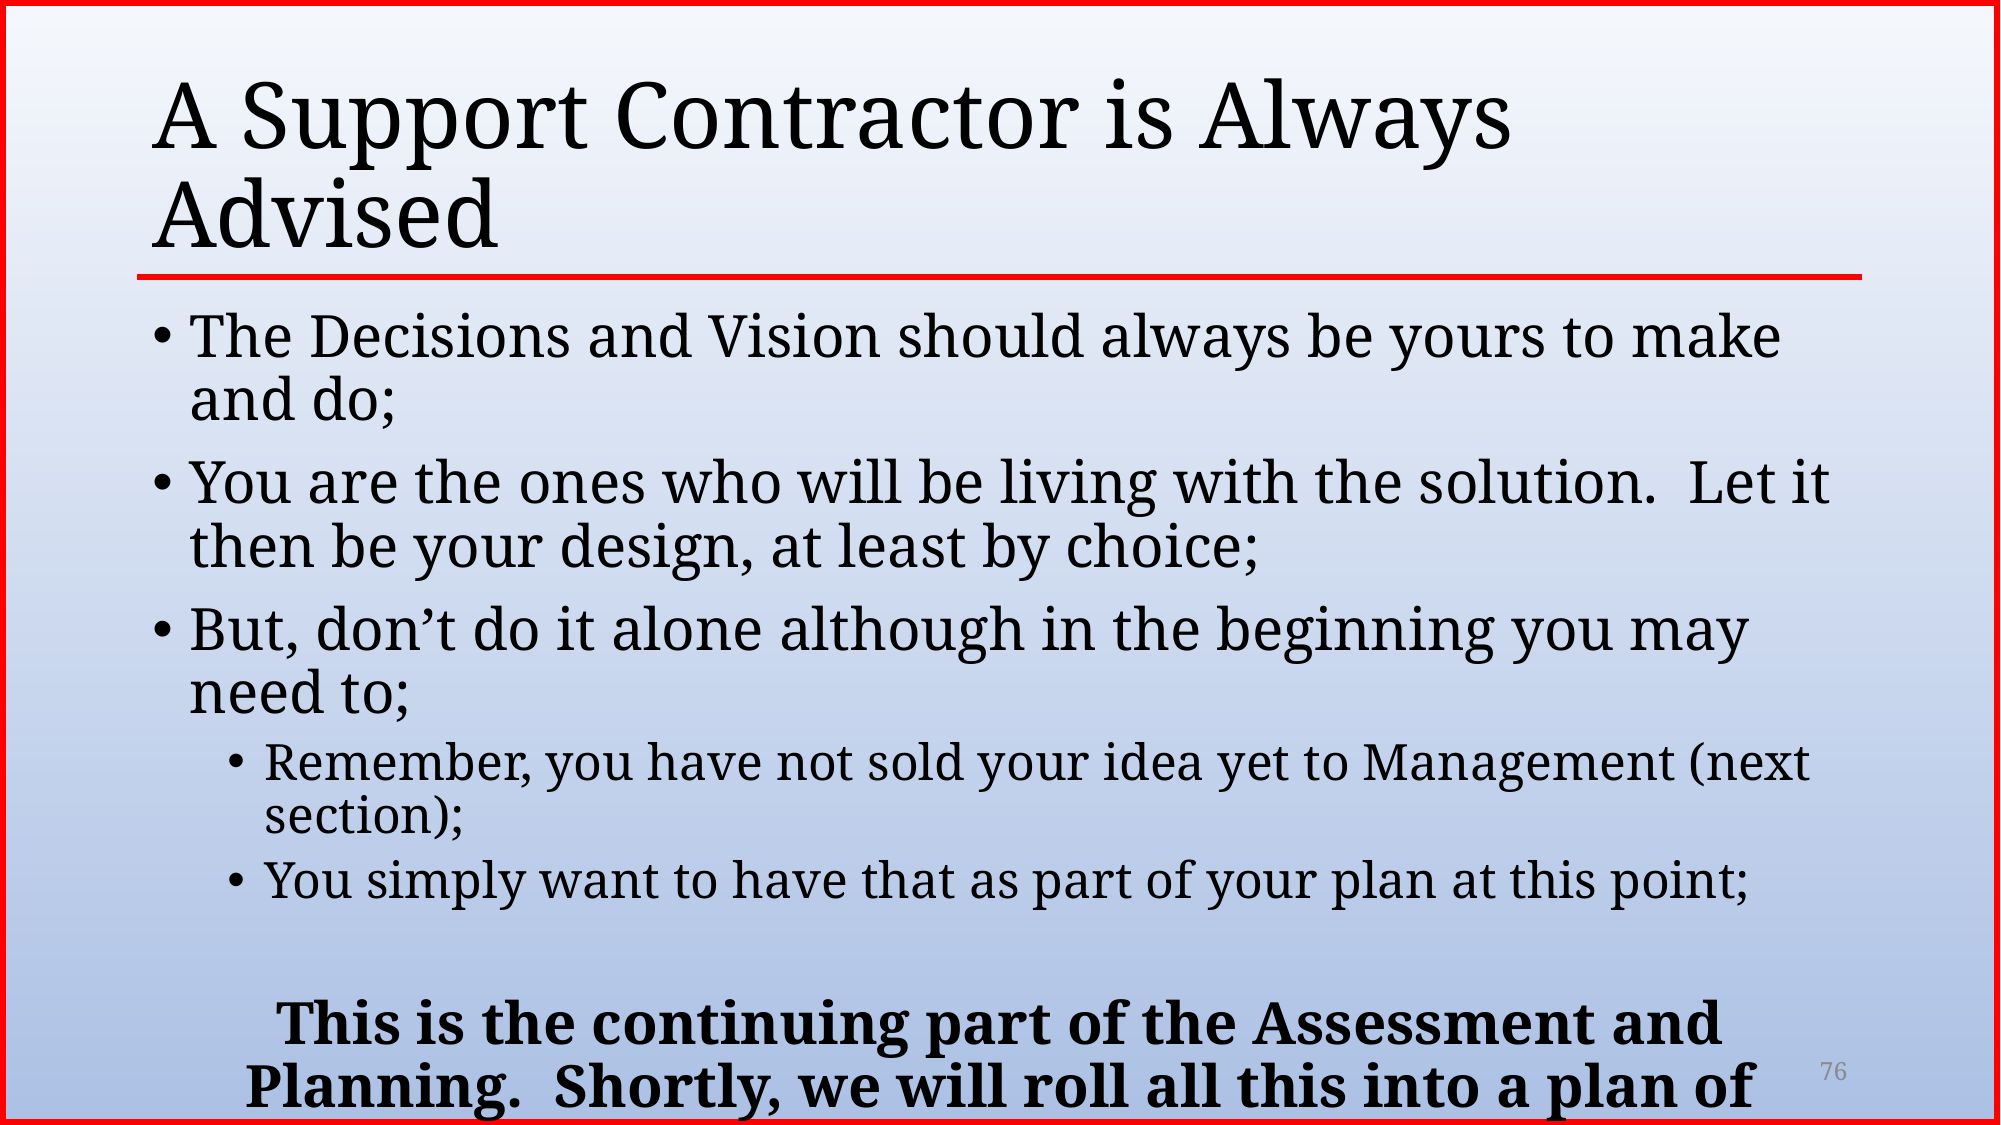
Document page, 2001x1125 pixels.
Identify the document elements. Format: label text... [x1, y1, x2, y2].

title A Support Contractor is Always Advised [137, 59, 1863, 278]
slide_number 76 [1412, 1042, 1863, 1103]
list The Decisions and Vision should always be yours to make and do; You are the ones who will be living with the solution. Let it then be your design, at least by choice; But, don’t do it alone although in the beginning you may need to; Remember, you have not sold your idea yet to Management (next section); You simply want to have that as part of your plan at this point; This is the continuing part of the Assessment and Planning. Shortly, we will roll all this into a plan of action using Project Management tools [137, 299, 1863, 1014]
